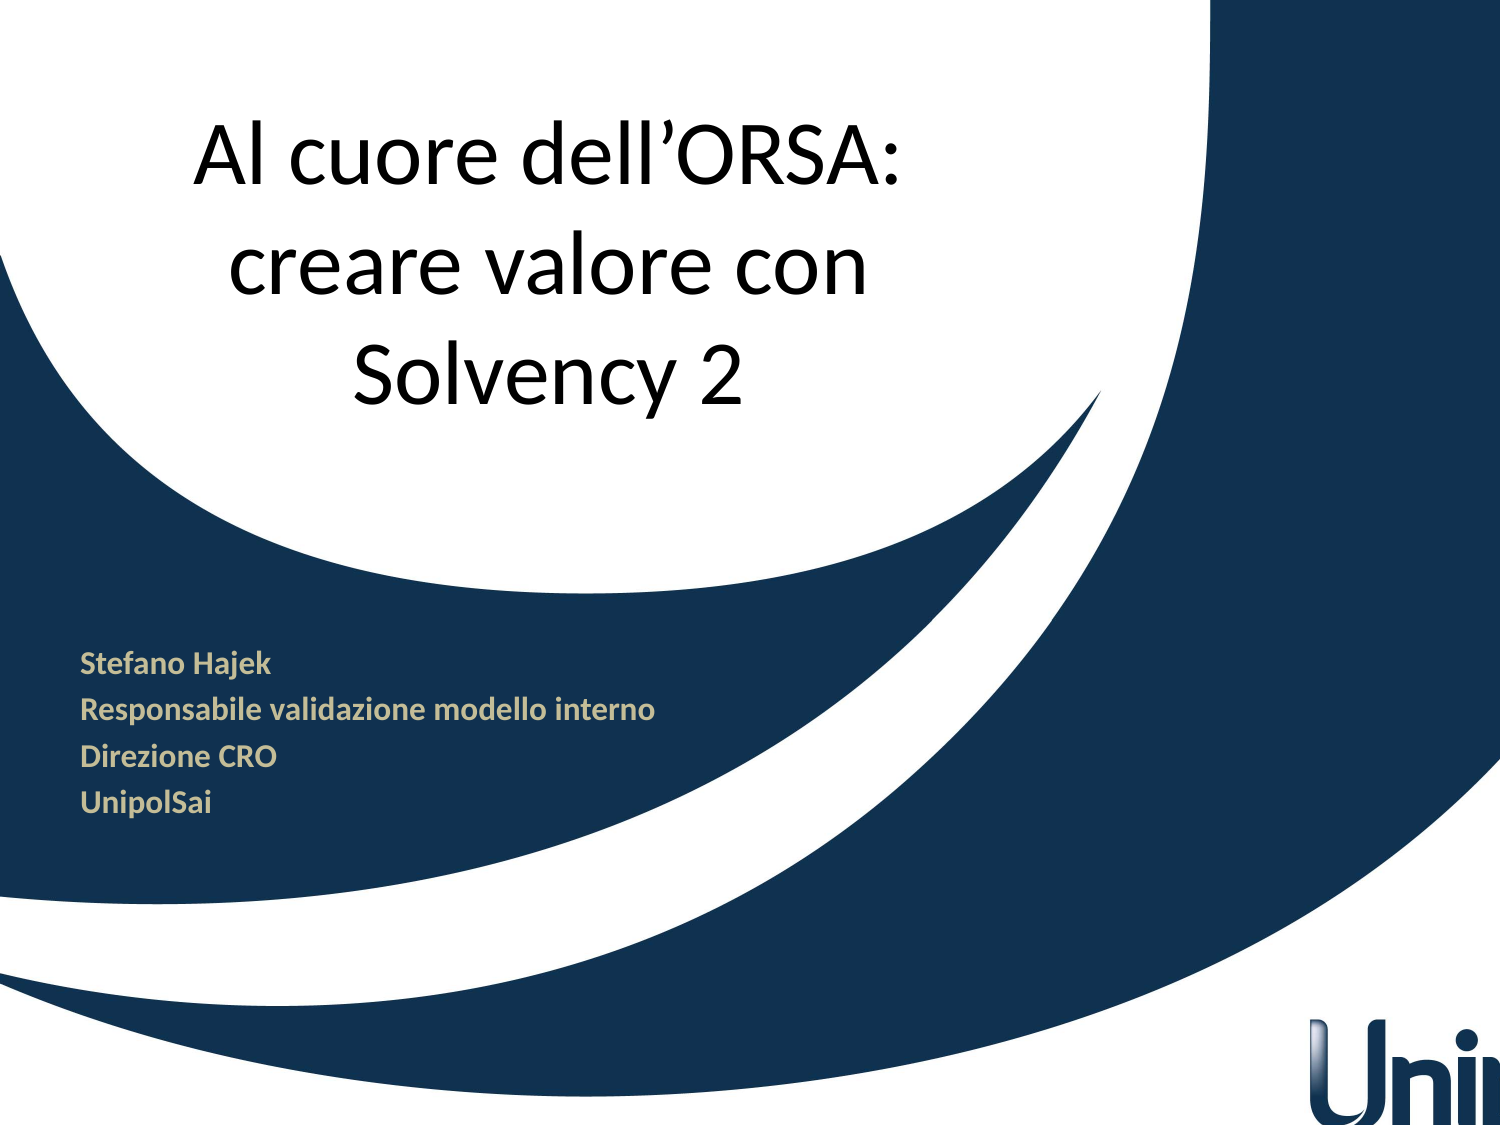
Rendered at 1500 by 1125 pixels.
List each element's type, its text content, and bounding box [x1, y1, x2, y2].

picture [0, 0, 1500, 1125]
subtitle Stefano Hajek Responsabile validazione modello interno Direzione CRO UnipolSai [64, 633, 757, 874]
title Al cuore dell’ORSA: creare valore con Solvency 2 [52, 101, 1046, 415]
